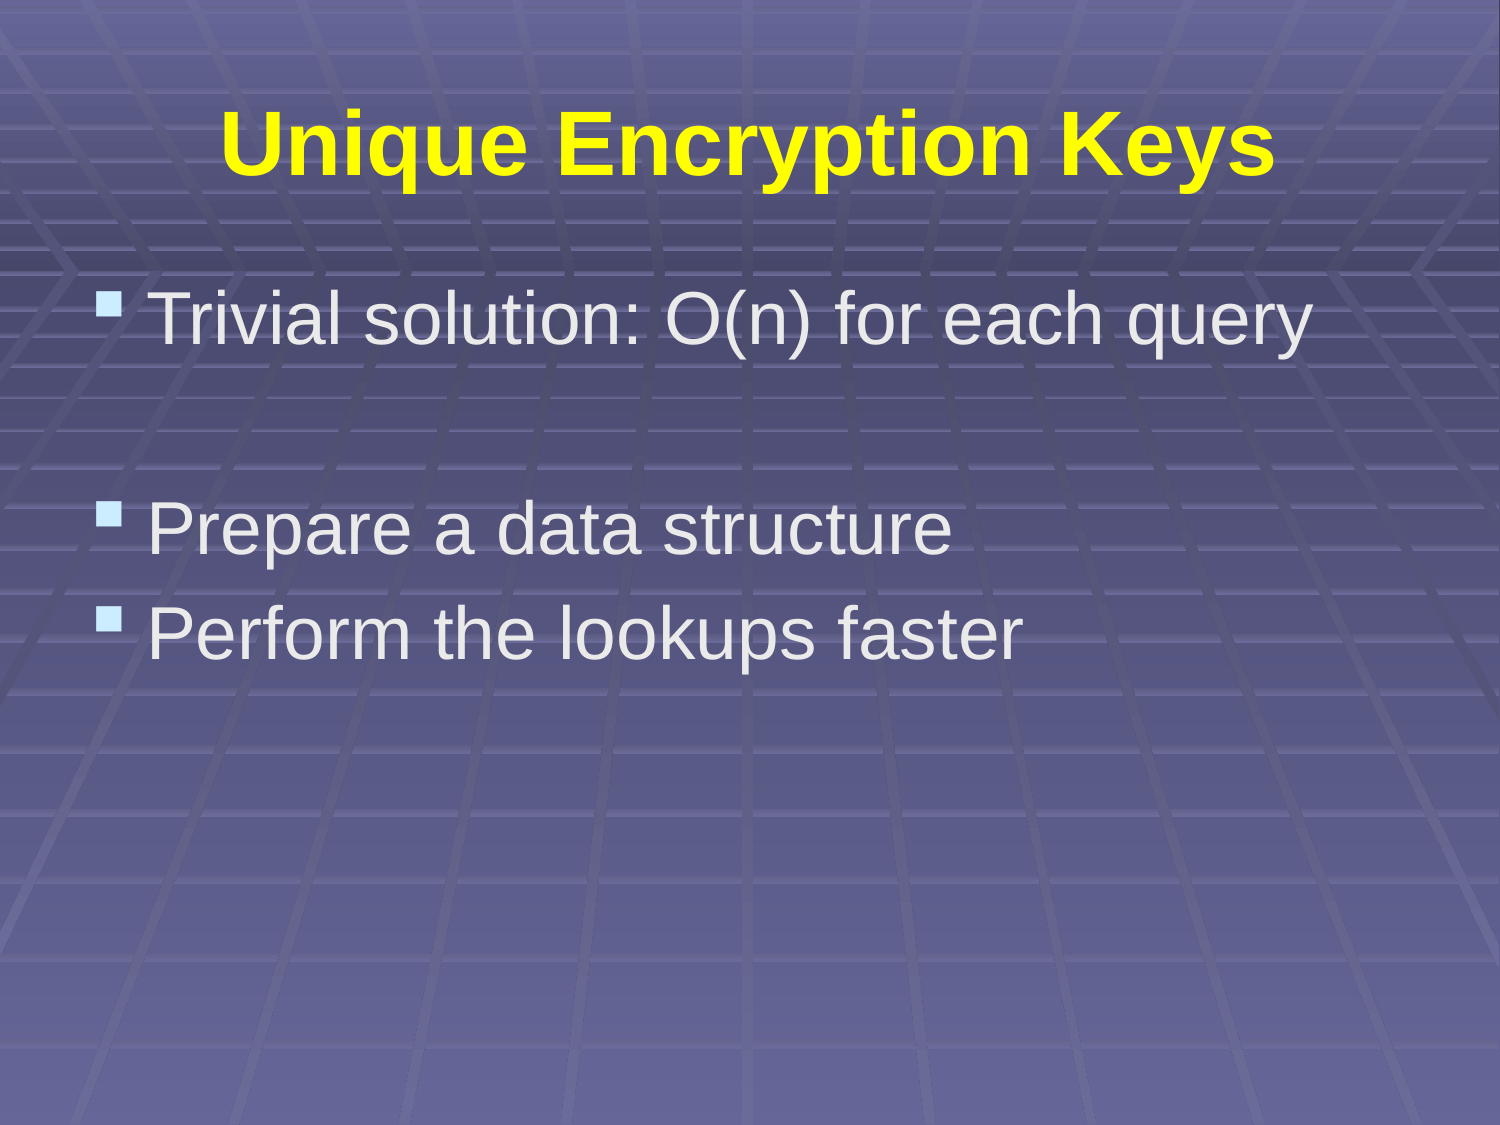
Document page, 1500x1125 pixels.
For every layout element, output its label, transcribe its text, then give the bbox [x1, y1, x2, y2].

list Trivial solution: O(n) for each query Prepare a data structure Perform the lookups faster [74, 261, 1425, 1001]
title Unique Encryption Keys [74, 44, 1425, 233]
